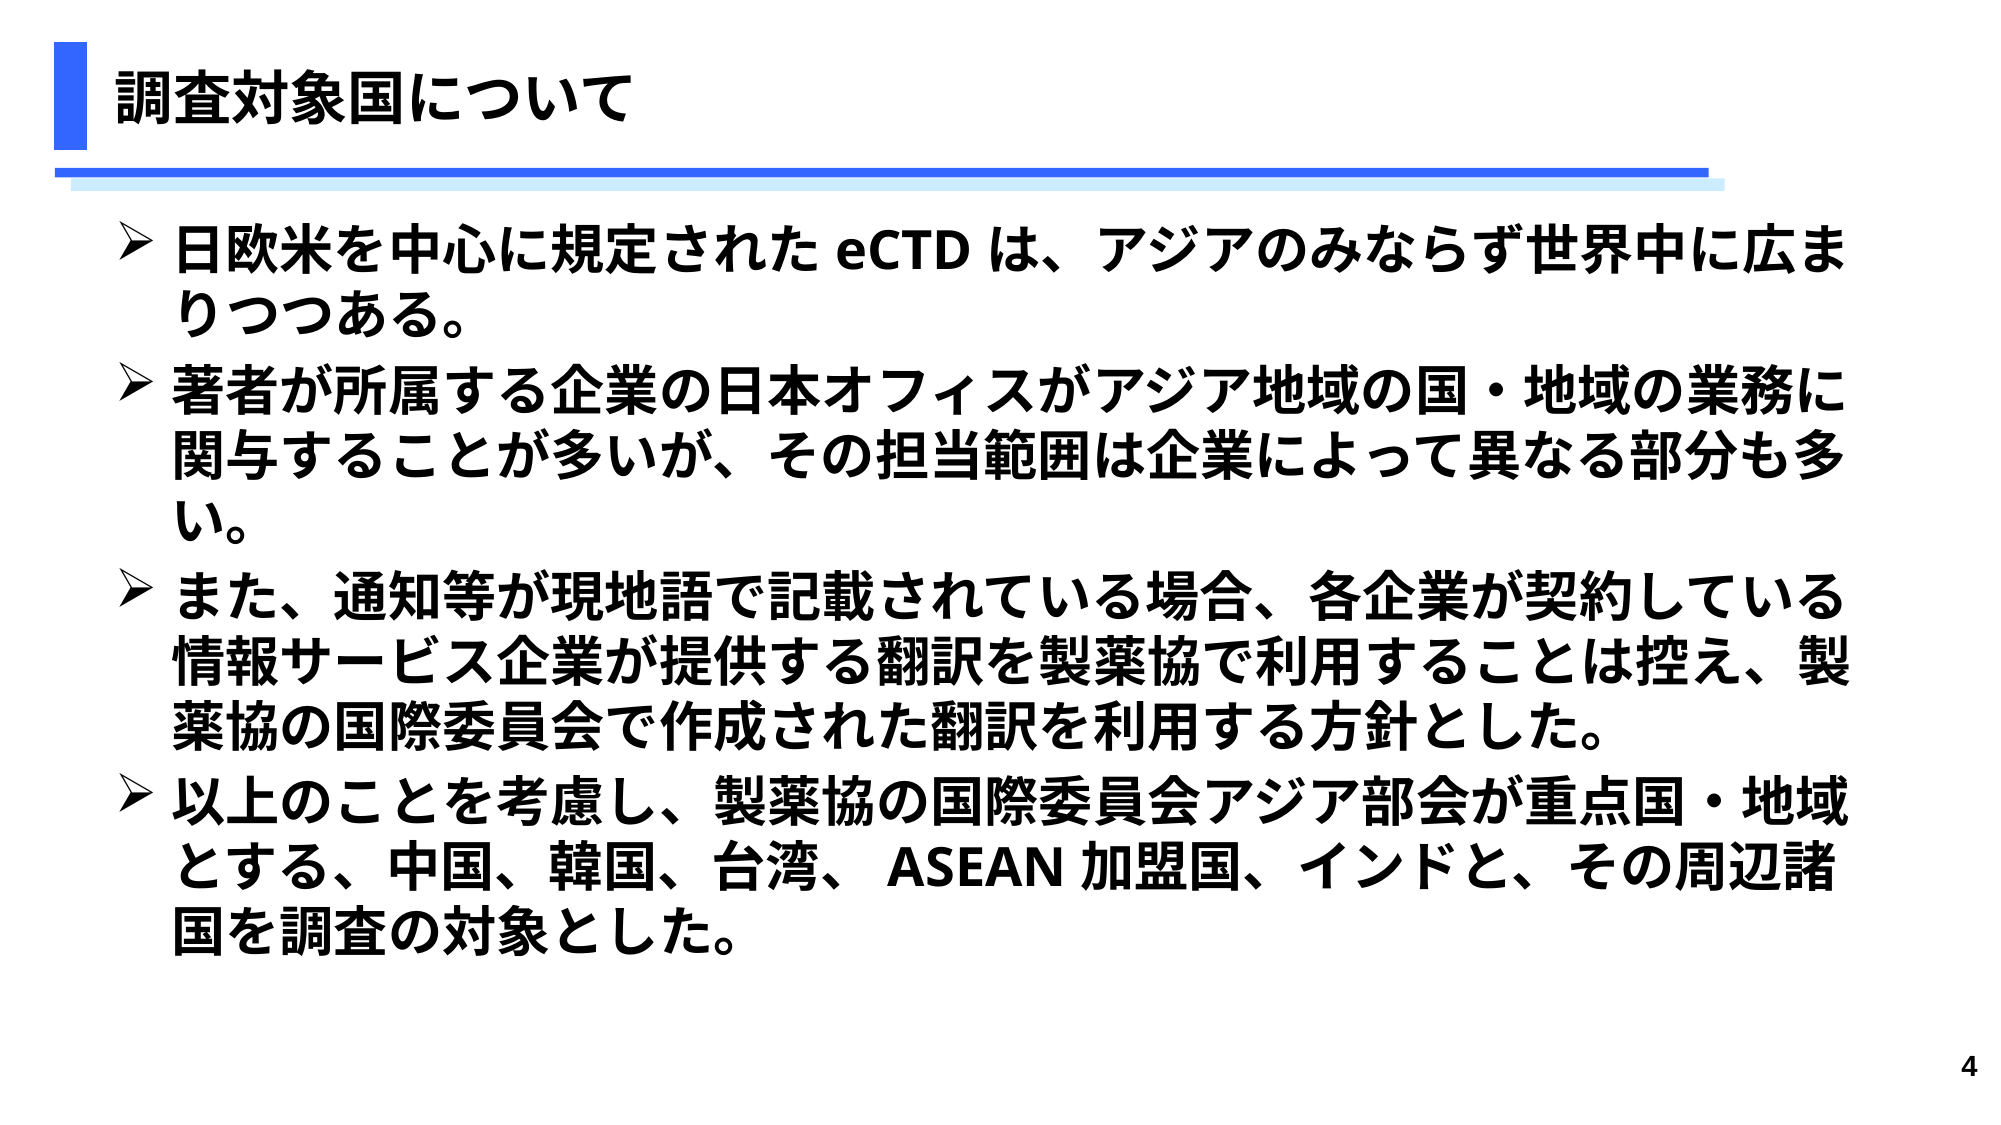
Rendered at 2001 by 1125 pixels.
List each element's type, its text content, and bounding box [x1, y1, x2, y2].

slide_number 4 [1801, 1039, 1993, 1118]
list 日欧米を中心に規定されたeCTDは、アジアのみならず世界中に広まりつつある。 著者が所属する企業の日本オフィスがアジア地域の国・地域の業務に関与することが多いが、その担当範囲は企業によって異なる部分も多い。 また、通知等が現地語で記載されている場合、各企業が契約している情報サービス企業が提供する翻訳を製薬協で利用することは控え、製薬協の国際委員会で作成された翻訳を利用する方針とした。 以上のことを考慮し、製薬協の国際委員会アジア部会が重点国・地域とする、中国、韓国、台湾、ASEAN加盟国、インドと、その周辺諸国を調査の対象とした。 [99, 207, 1901, 1071]
title 調査対象国について [99, 31, 1900, 161]
